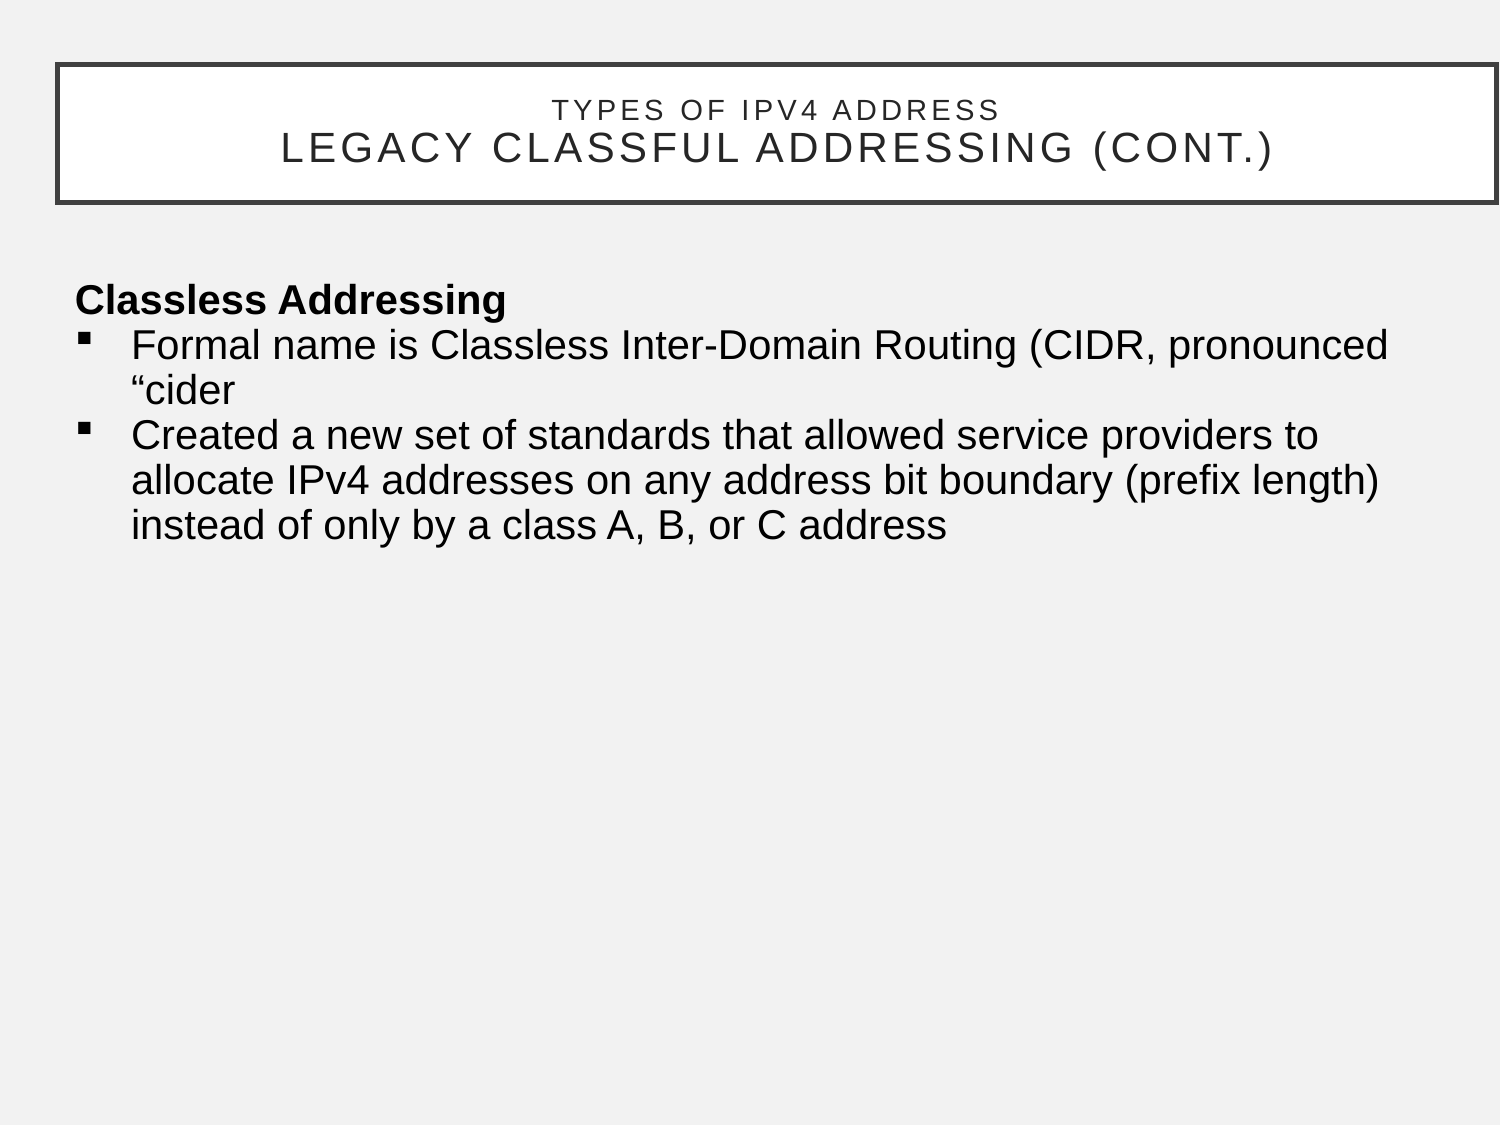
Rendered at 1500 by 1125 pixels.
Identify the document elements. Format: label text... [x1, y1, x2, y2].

text_box Classless Addressing Formal name is Classless Inter-Domain Routing (CIDR, pronounced “cider Created a new set of standards that allowed service providers to allocate IPv4 addresses on any address bit boundary (prefix length) instead of only by a class A, B, or C address [60, 271, 1470, 602]
title Types of IPv4 Address Legacy Classful Addressing (cont.) [55, 62, 1499, 205]
